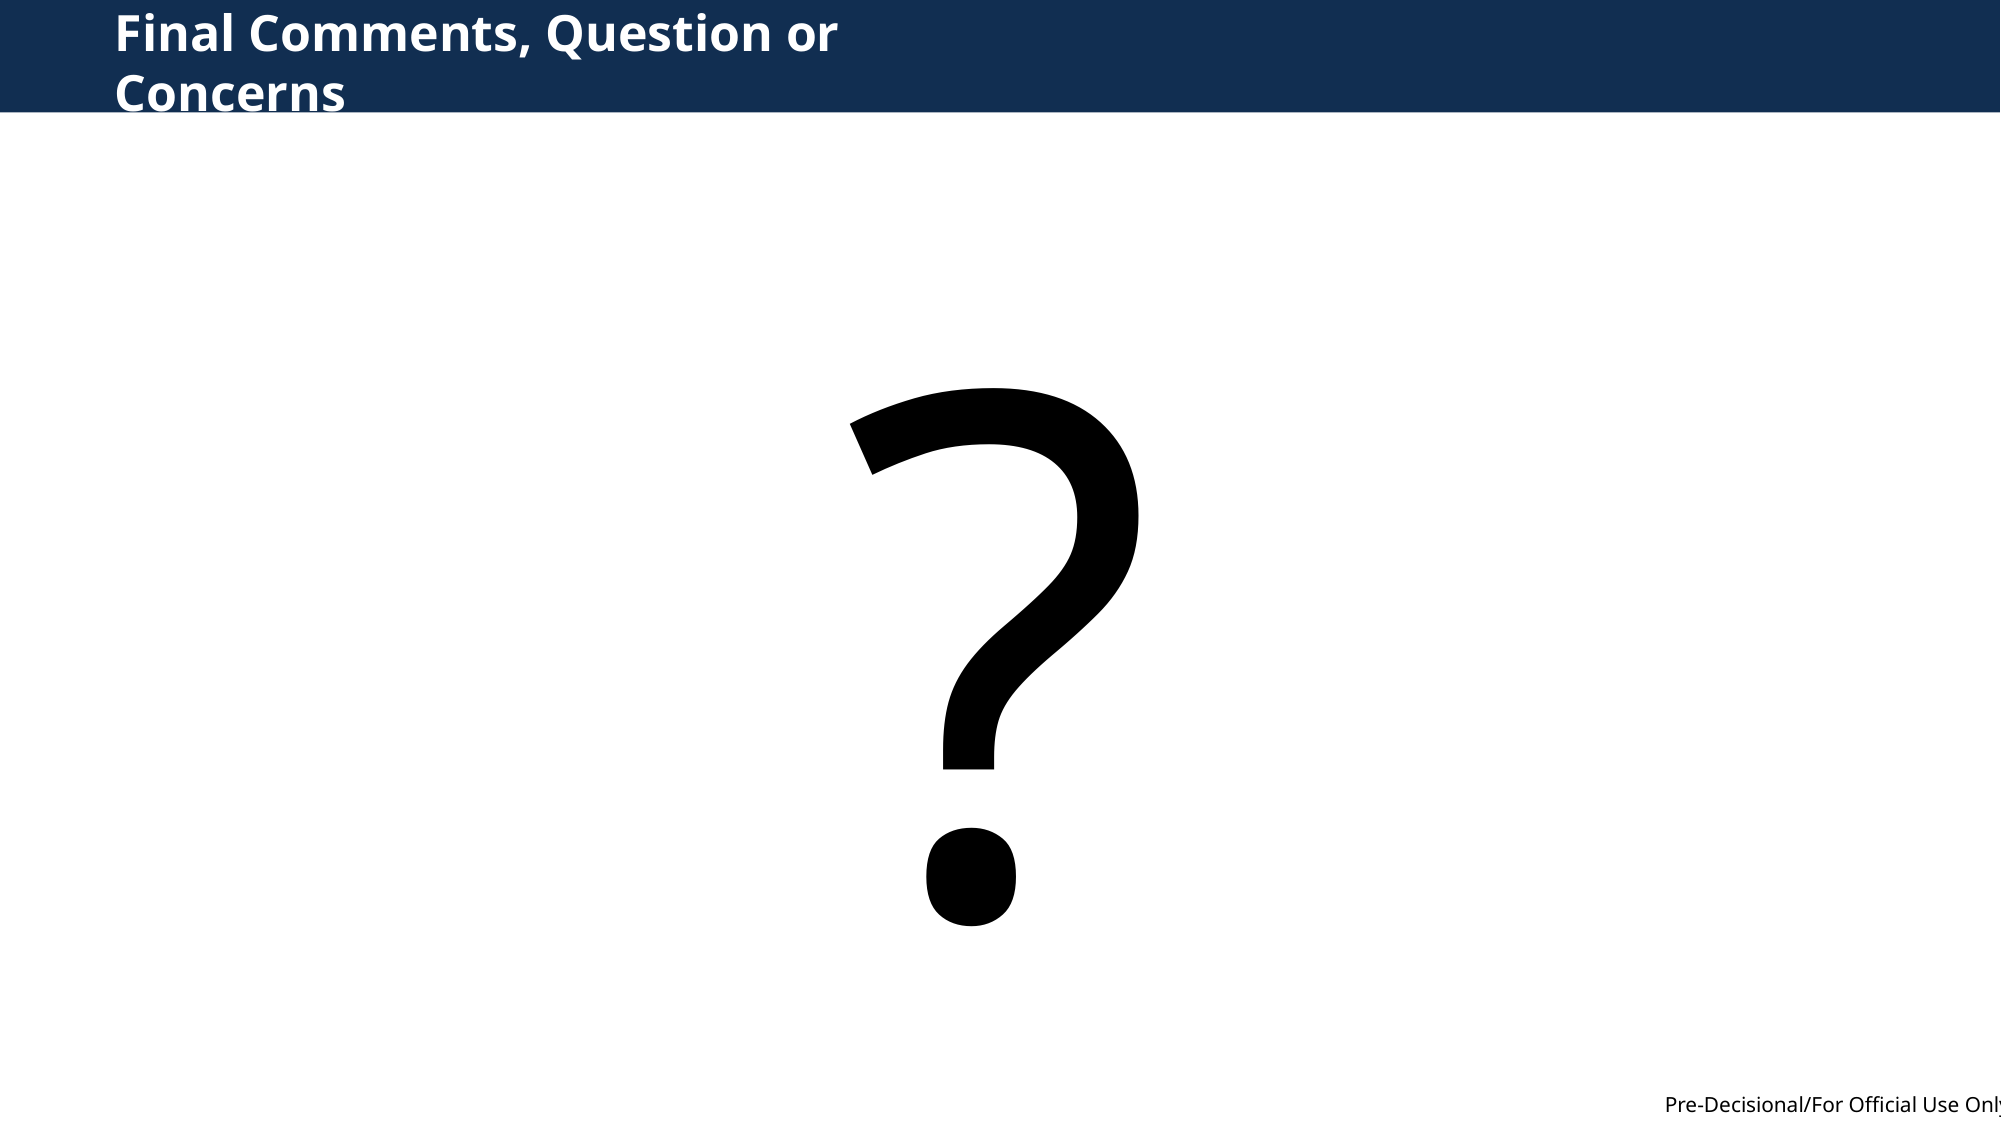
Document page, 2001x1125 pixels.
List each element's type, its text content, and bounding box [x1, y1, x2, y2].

list ? [243, 237, 1757, 838]
title Final Comments, Question or Concerns [99, 29, 998, 93]
